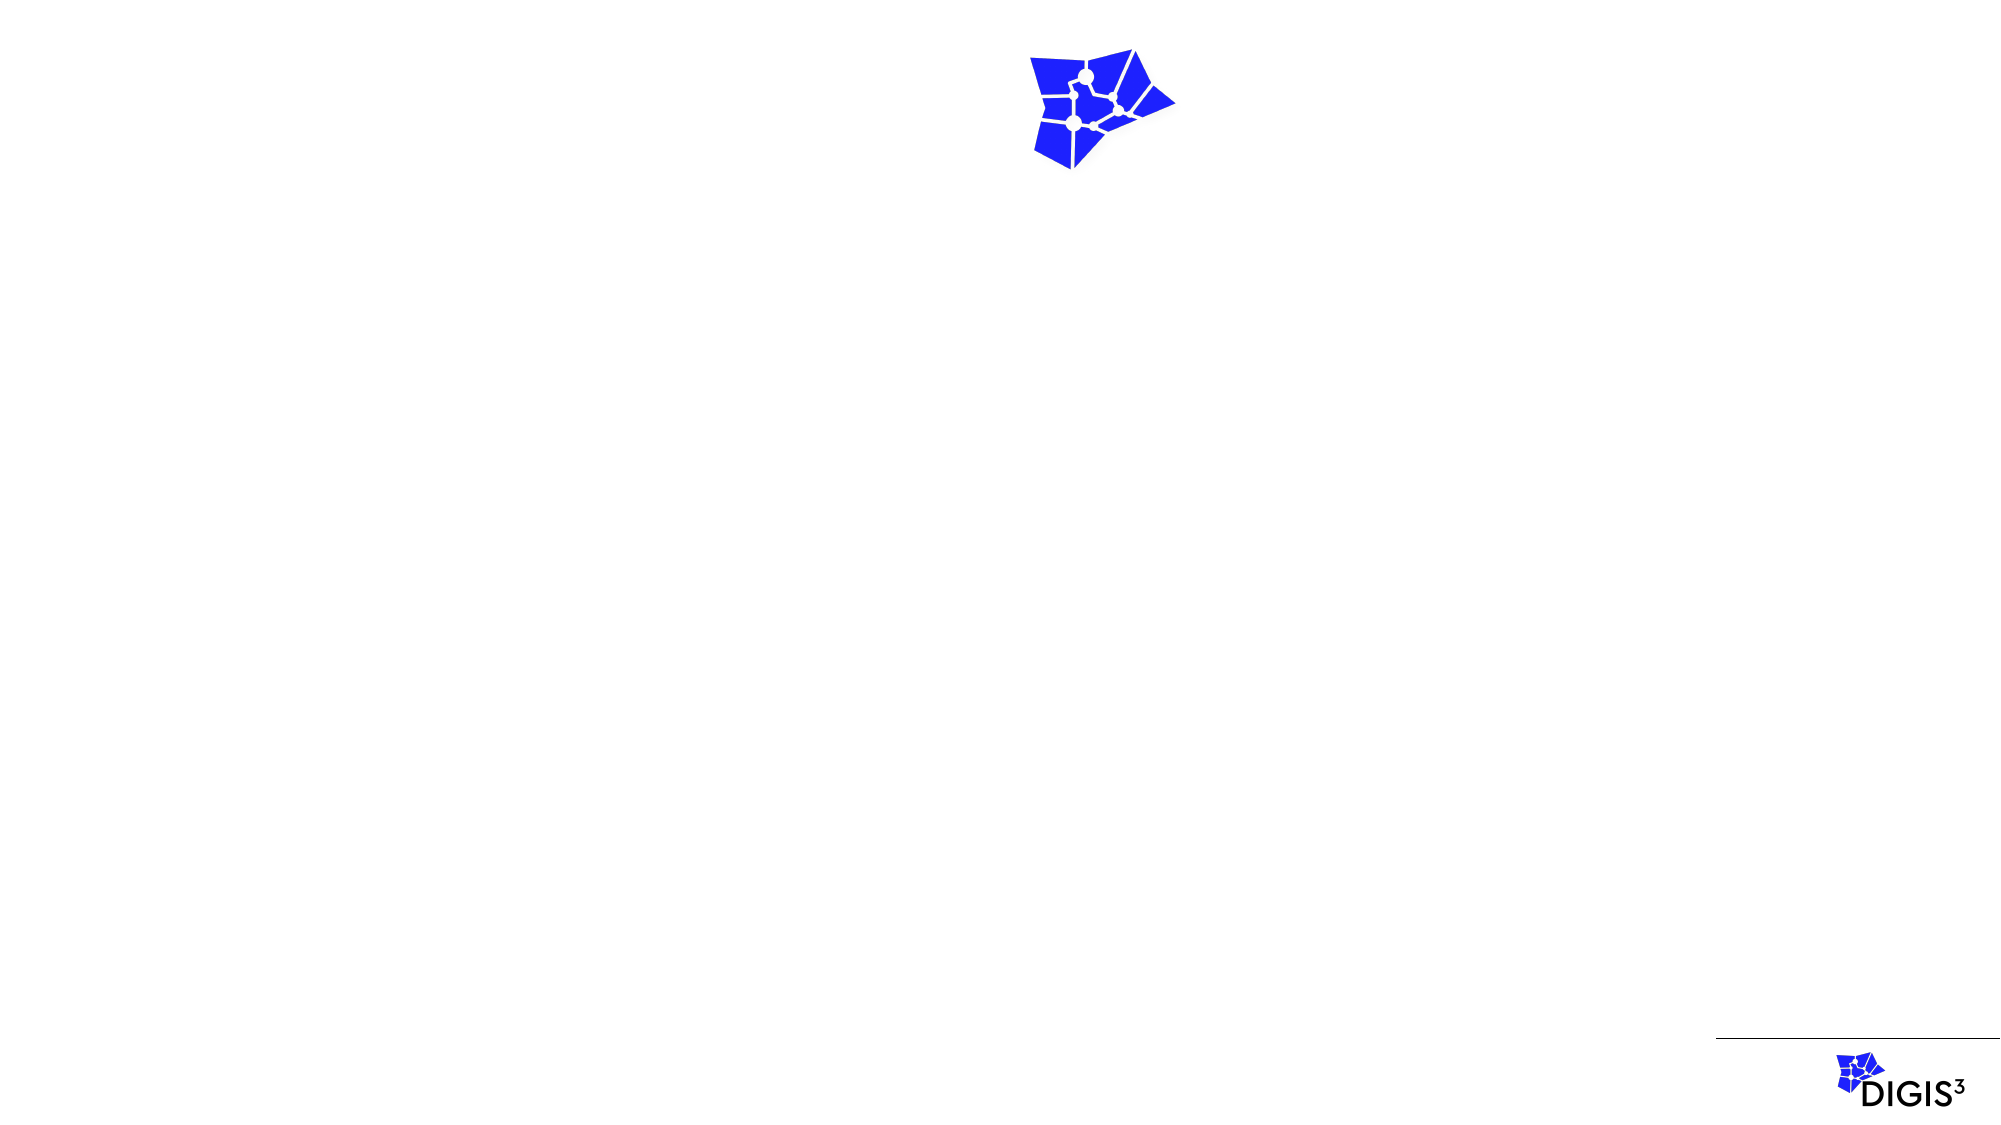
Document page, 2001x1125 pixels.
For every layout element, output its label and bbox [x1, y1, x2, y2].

picture [1832, 1049, 1970, 1111]
picture [1017, 22, 1183, 188]
